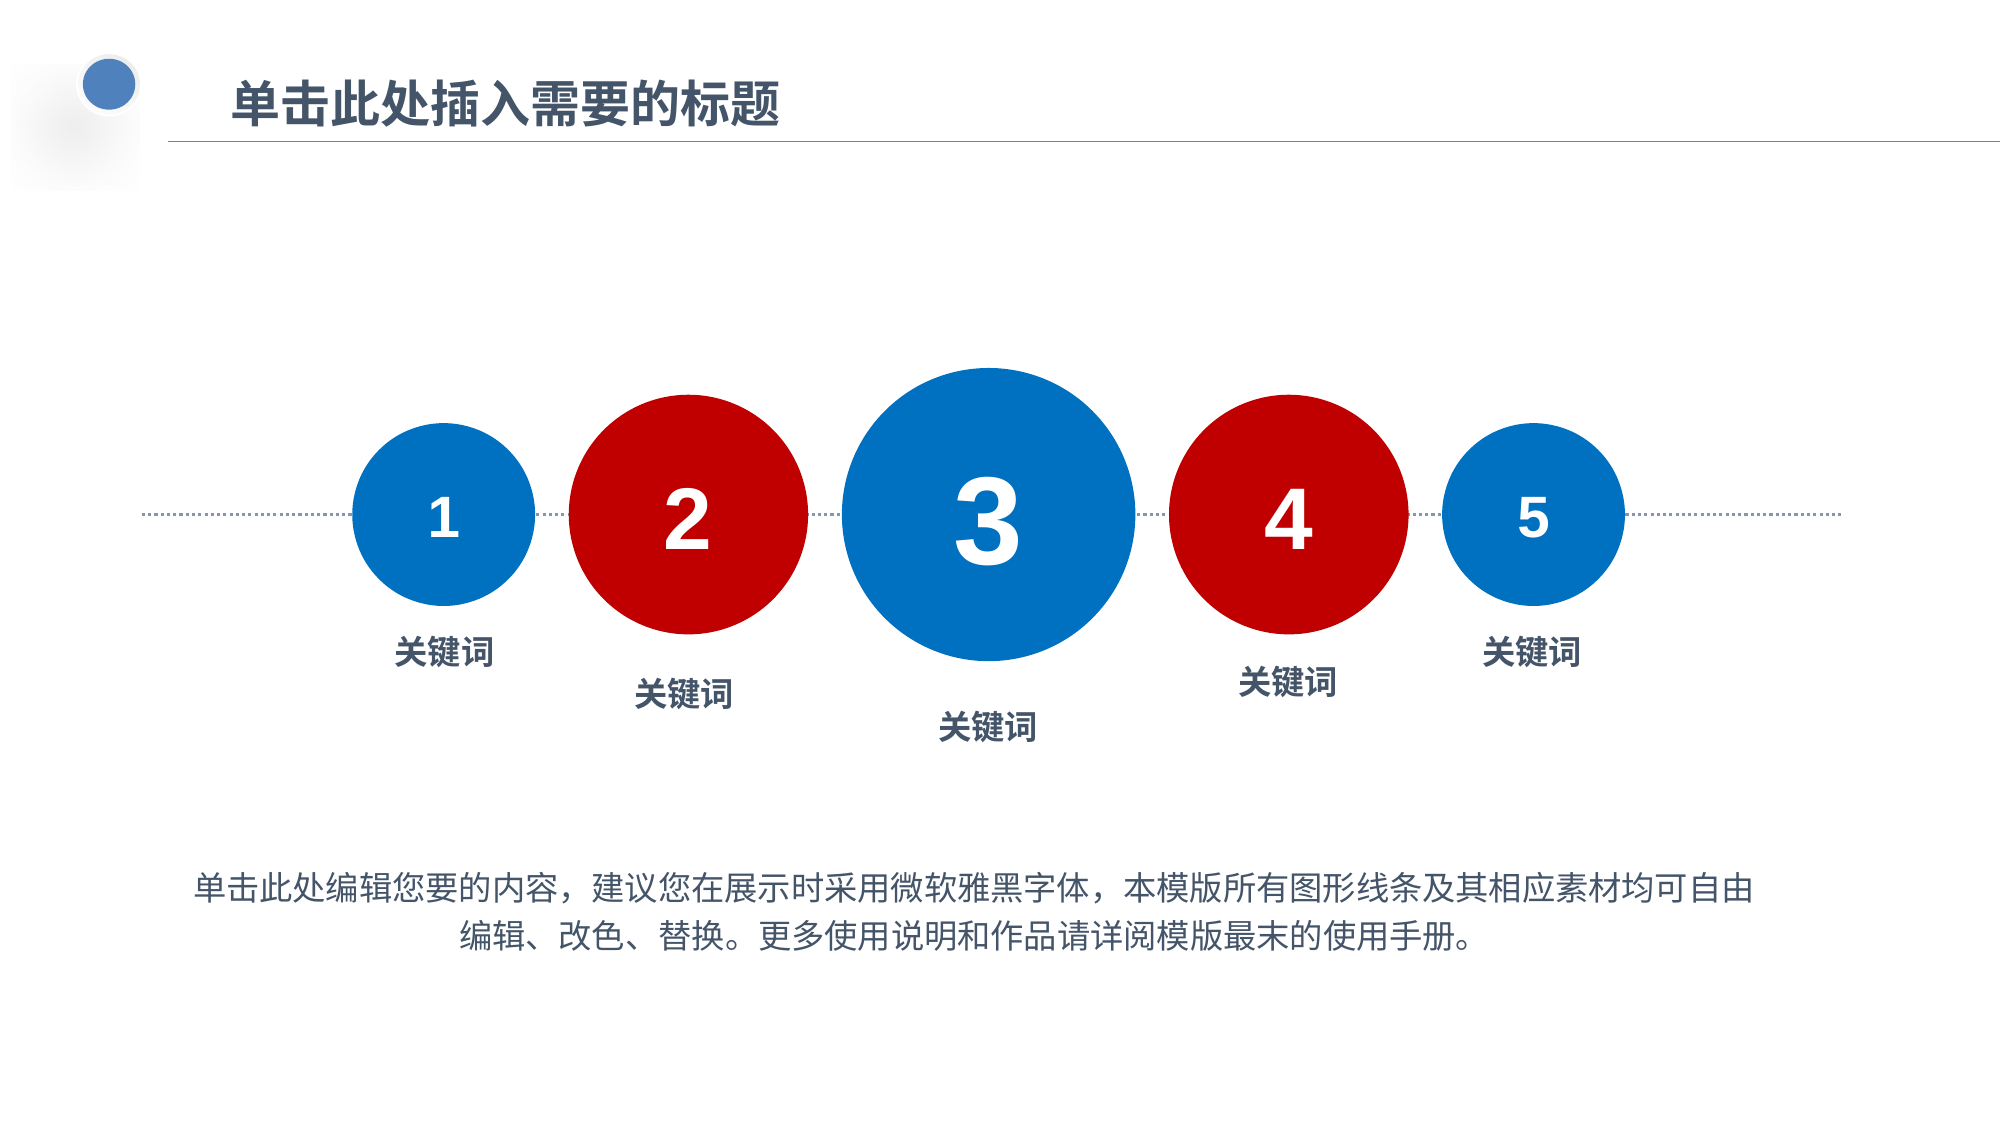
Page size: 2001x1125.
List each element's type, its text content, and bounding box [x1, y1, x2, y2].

text_box 5 [1442, 526, 1625, 606]
text_box 2 [569, 526, 808, 635]
text_box 关键词 [394, 631, 536, 672]
text_box 3 [841, 367, 1136, 513]
text_box 3 [842, 526, 1135, 662]
text_box 关键词 [634, 673, 775, 714]
text_box 5 [1442, 423, 1625, 513]
title 单击此处插入需要的标题 [157, 61, 853, 144]
text_box 4 [1169, 394, 1409, 513]
text_box 关键词 [938, 706, 1079, 747]
text_box 1 [352, 526, 535, 606]
text_box 4 [1169, 526, 1409, 635]
text_box 关键词 [1481, 631, 1623, 672]
text_box 2 [568, 394, 809, 513]
text_box 关键词 [1238, 660, 1379, 701]
text_box 单击此处编辑您要的内容，建议您在展示时采用微软雅黑字体，本模版所有图形线条及其相应素材均可自由编辑、改色、替换。更多使用说明和作品请详阅模版最末的使用手册。 [192, 859, 1757, 956]
text_box 1 [352, 423, 536, 513]
